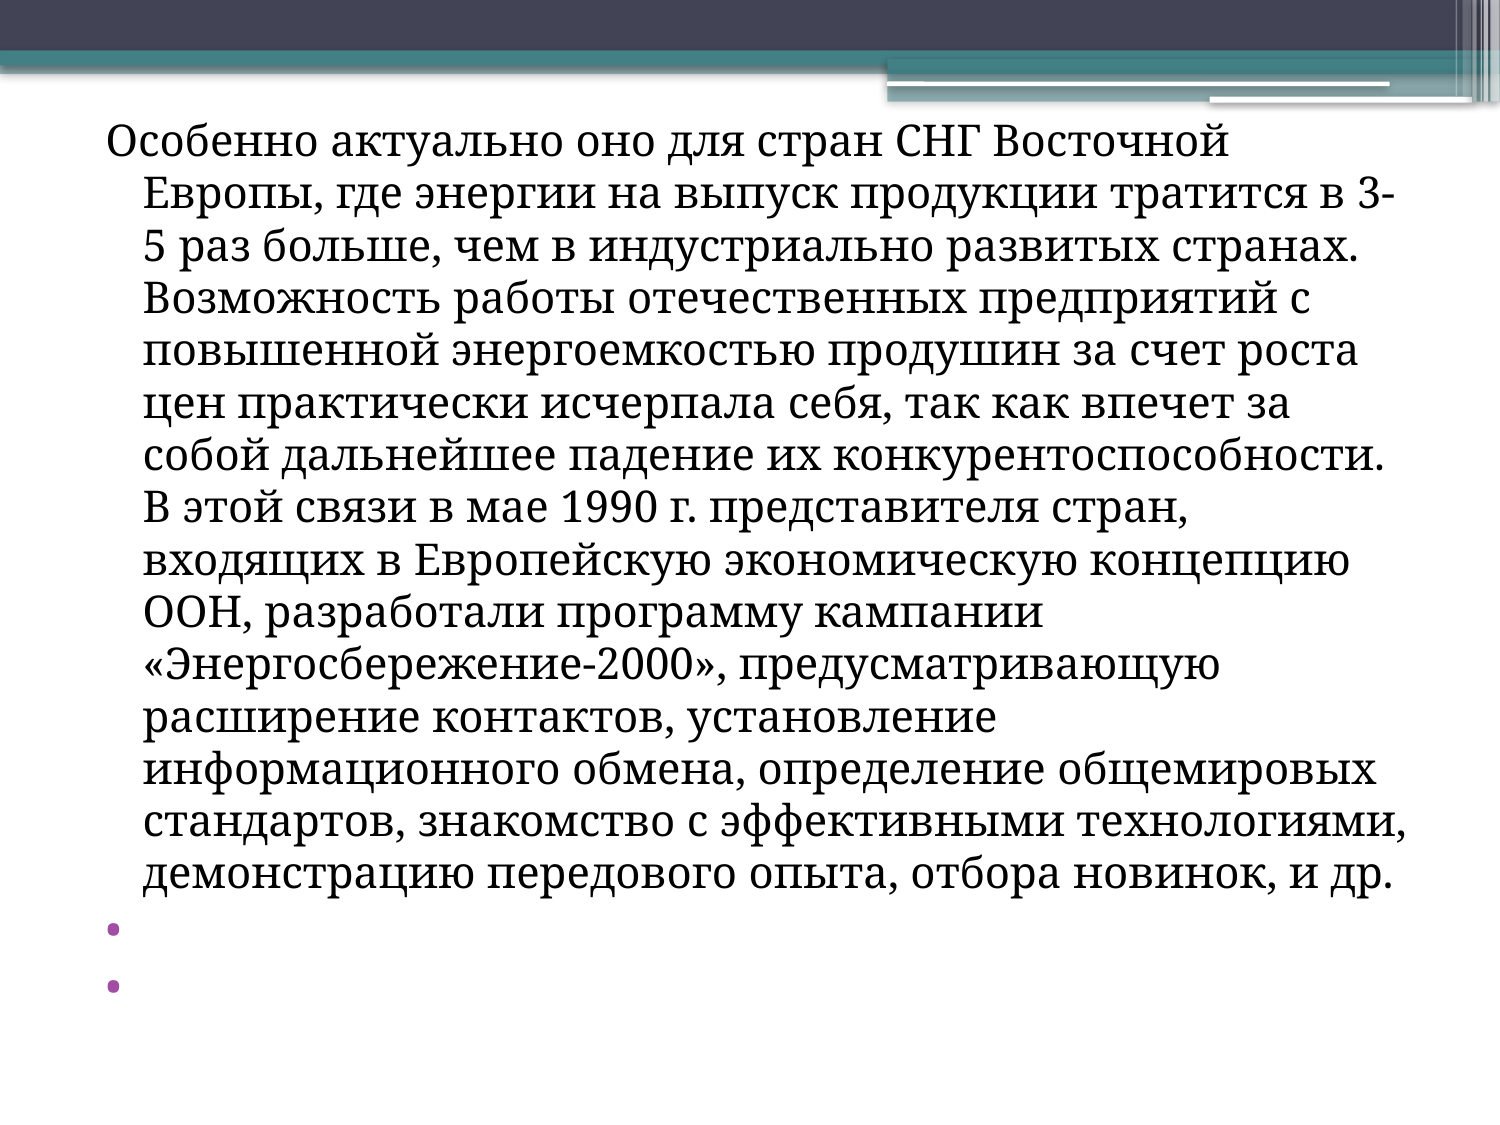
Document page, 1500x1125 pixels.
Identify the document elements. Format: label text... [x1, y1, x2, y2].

list Особенно актуально оно для стран СНГ Восточной Европы, где энергии на выпуск продукции тратится в 3-5 раз больше, чем в индустриально развитых странах. Возможность работы отечественных предприятий с повышенной энергоемкостью продушин за счет роста цен практически исчерпала себя, так как впечет за собой дальнейшее падение их конкурентоспособности. В этой связи в мае 1990 г. представителя стран, входящих в Европейскую экономическую концепцию ООН, разработали программу кампании «Энергосбережение-2000», предусматривающую расширение контактов, установление информационного обмена, определение общемировых стандартов, знакомство с эффективными технологиями, демонстрацию передового опыта, отбора новинок, и др. [75, 105, 1425, 1035]
